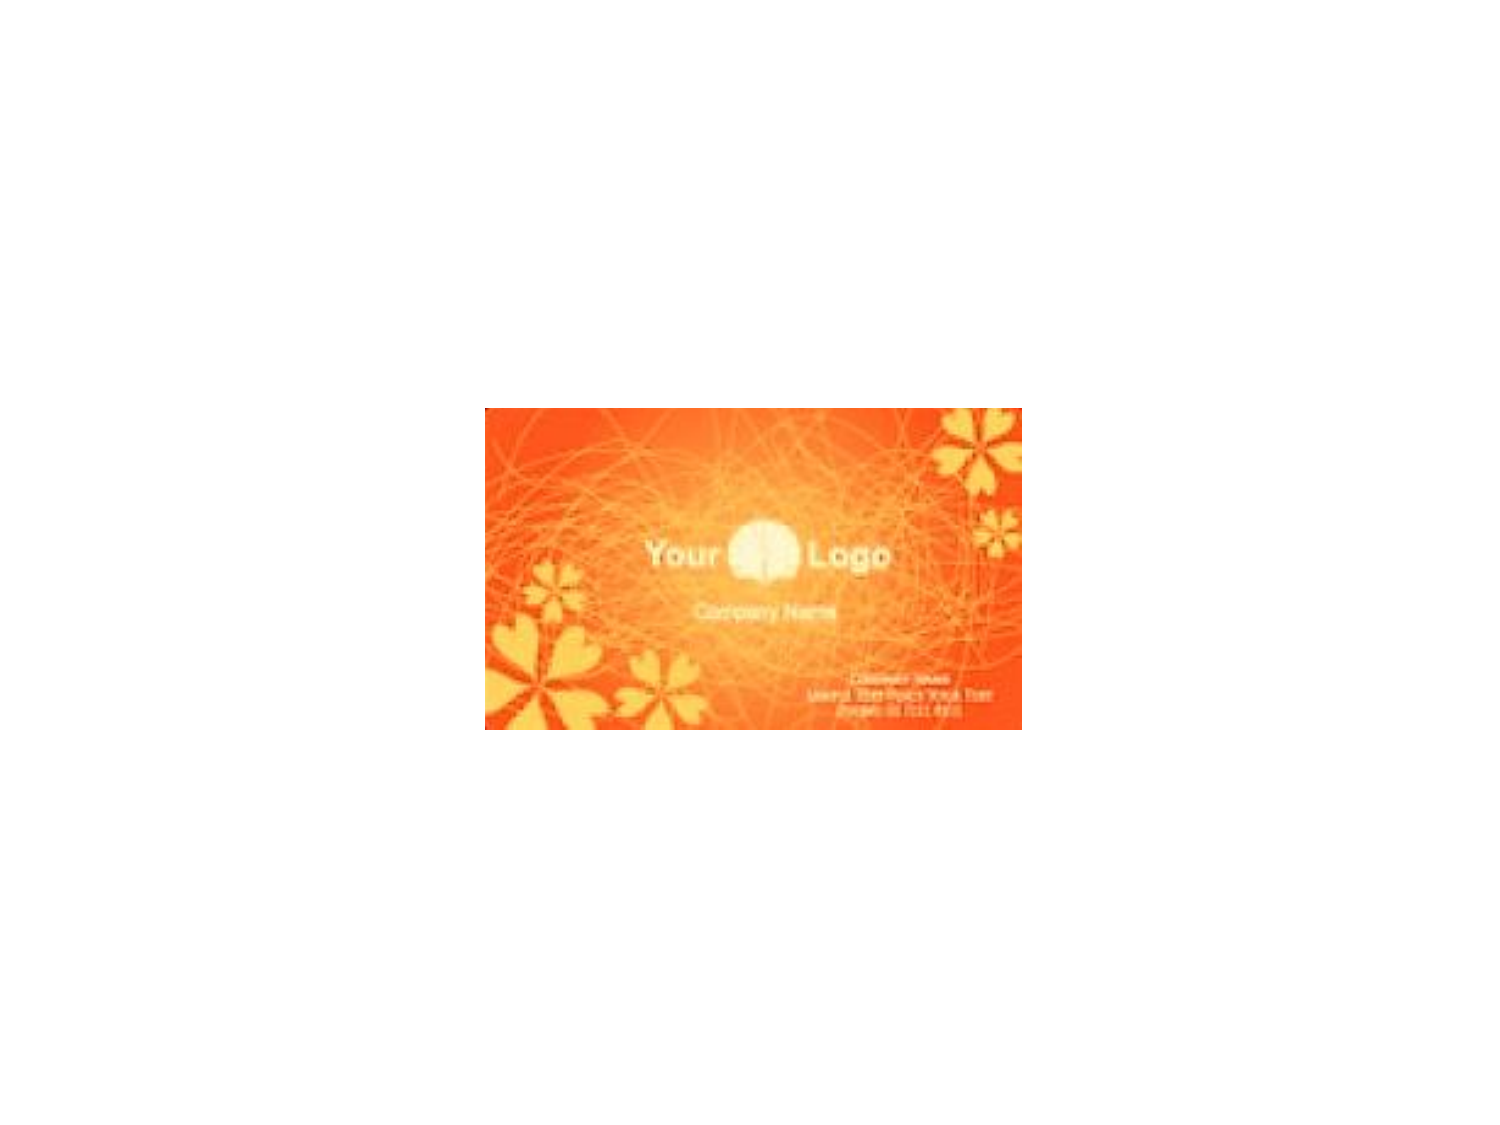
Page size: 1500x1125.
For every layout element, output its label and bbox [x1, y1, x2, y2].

picture [485, 408, 1022, 731]
